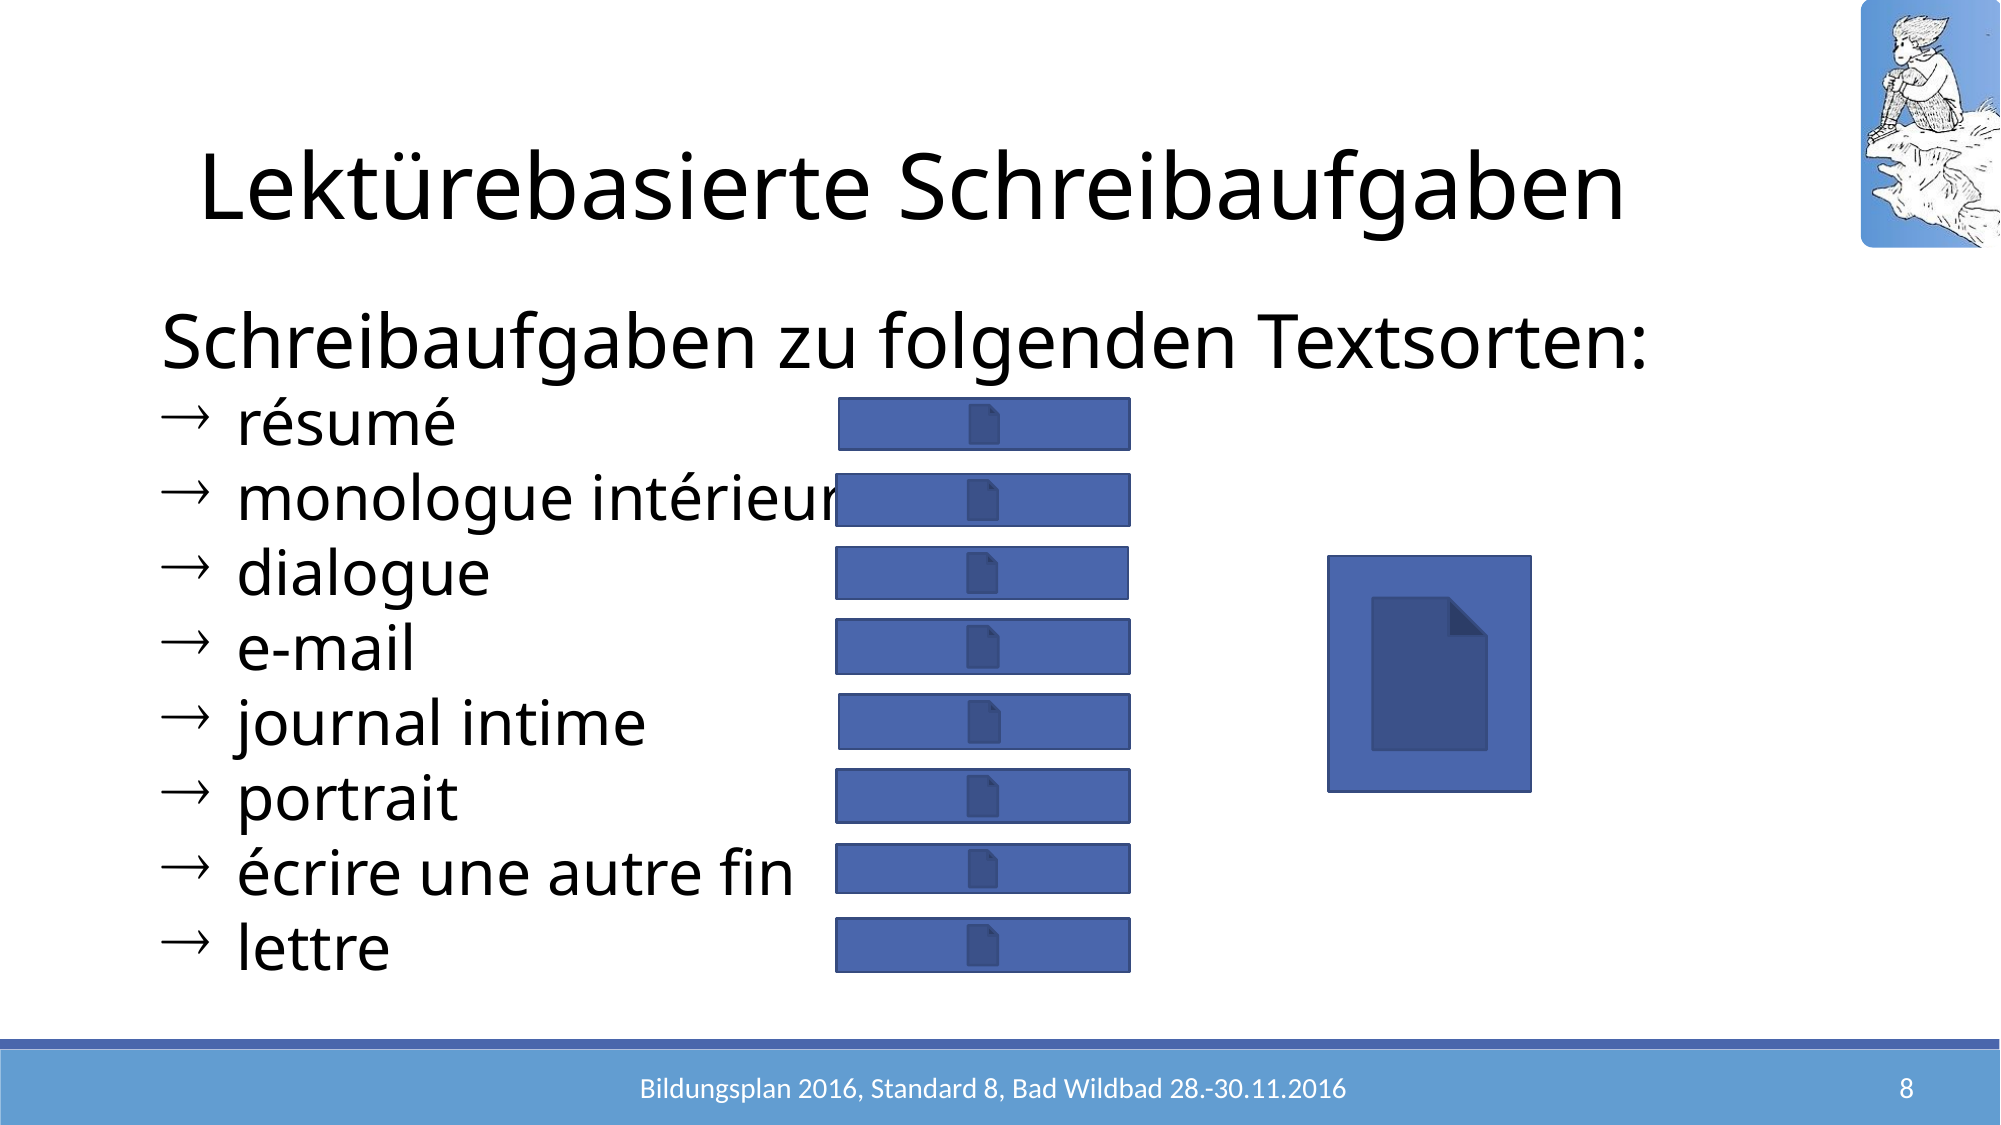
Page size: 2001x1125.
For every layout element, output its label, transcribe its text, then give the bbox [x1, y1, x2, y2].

text_box [835, 546, 1129, 600]
text_box Lektürebasierte Schreibaufgaben [183, 120, 1942, 246]
picture [1860, 0, 2001, 248]
text_box [1327, 555, 1532, 793]
text_box Schreibaufgaben zu folgenden Textsorten: résumé monologue intérieur dialogue e-mail journal intime portrait écrire une autre fin lettre [146, 285, 1905, 990]
text_box [838, 693, 1131, 750]
text_box [838, 397, 1131, 451]
text_box [835, 618, 1131, 675]
text_box [835, 768, 1131, 824]
text_box [835, 843, 1131, 894]
text_box [835, 917, 1131, 973]
text_box [835, 473, 1131, 527]
